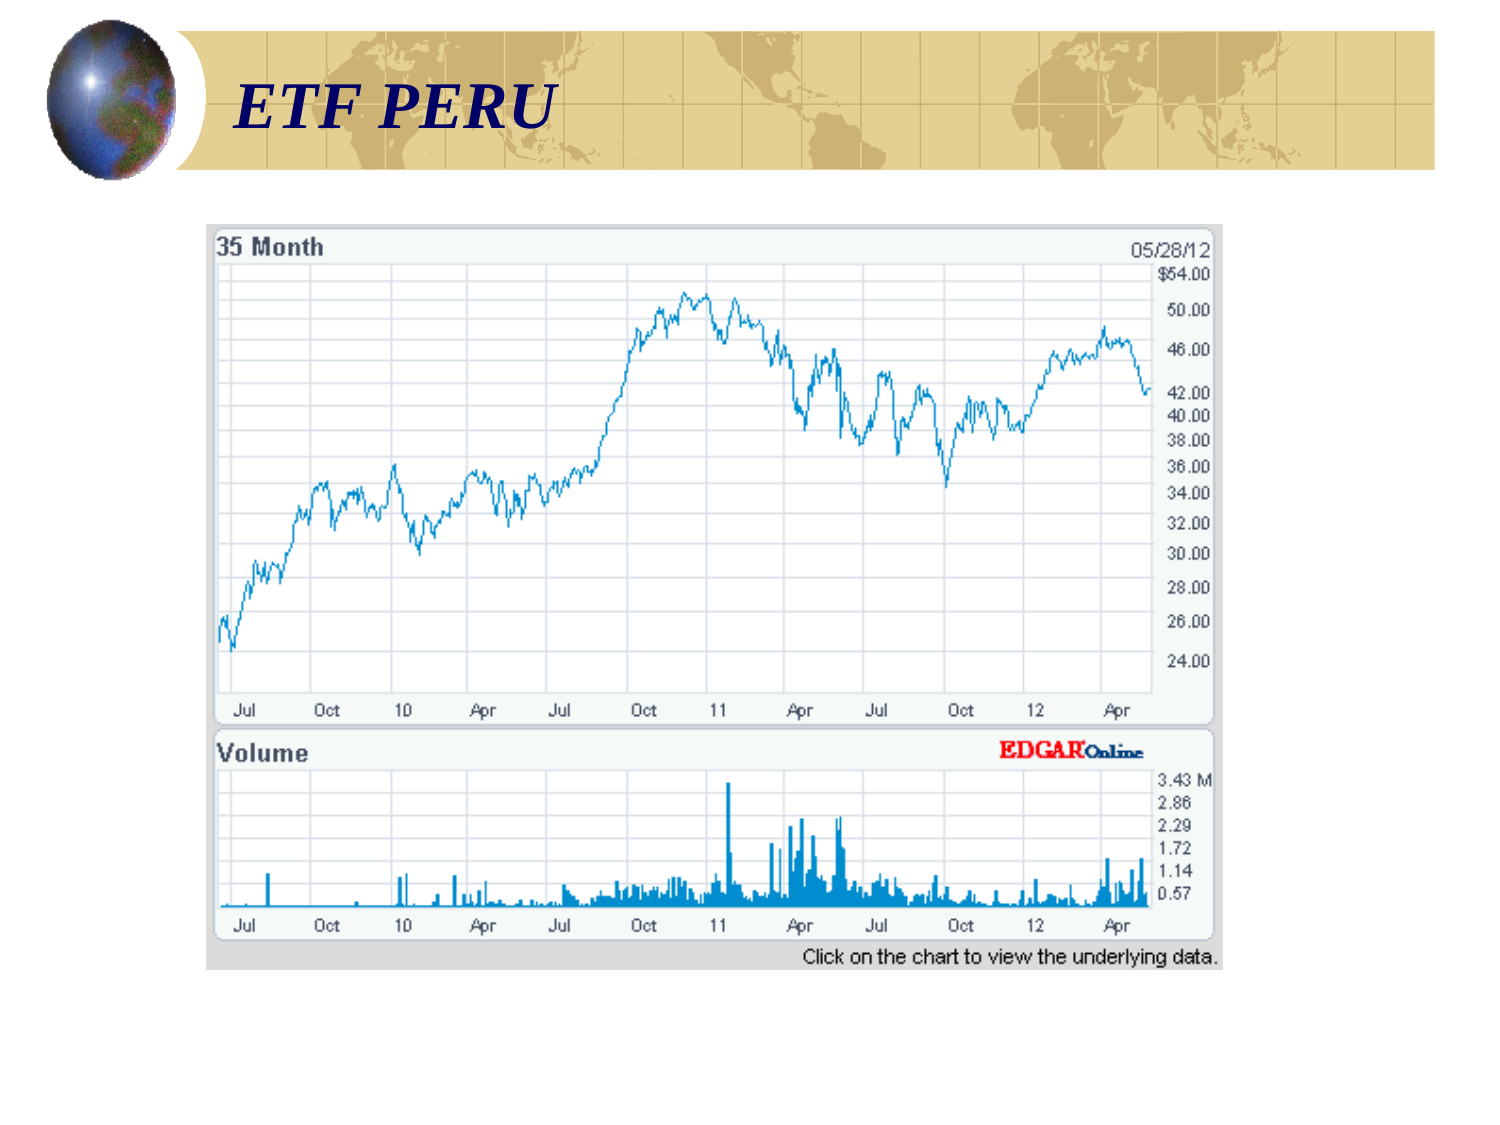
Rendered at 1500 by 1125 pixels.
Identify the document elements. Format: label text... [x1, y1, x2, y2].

title ETF PERU [218, 77, 1448, 126]
picture [206, 224, 1223, 970]
picture [42, 14, 190, 185]
